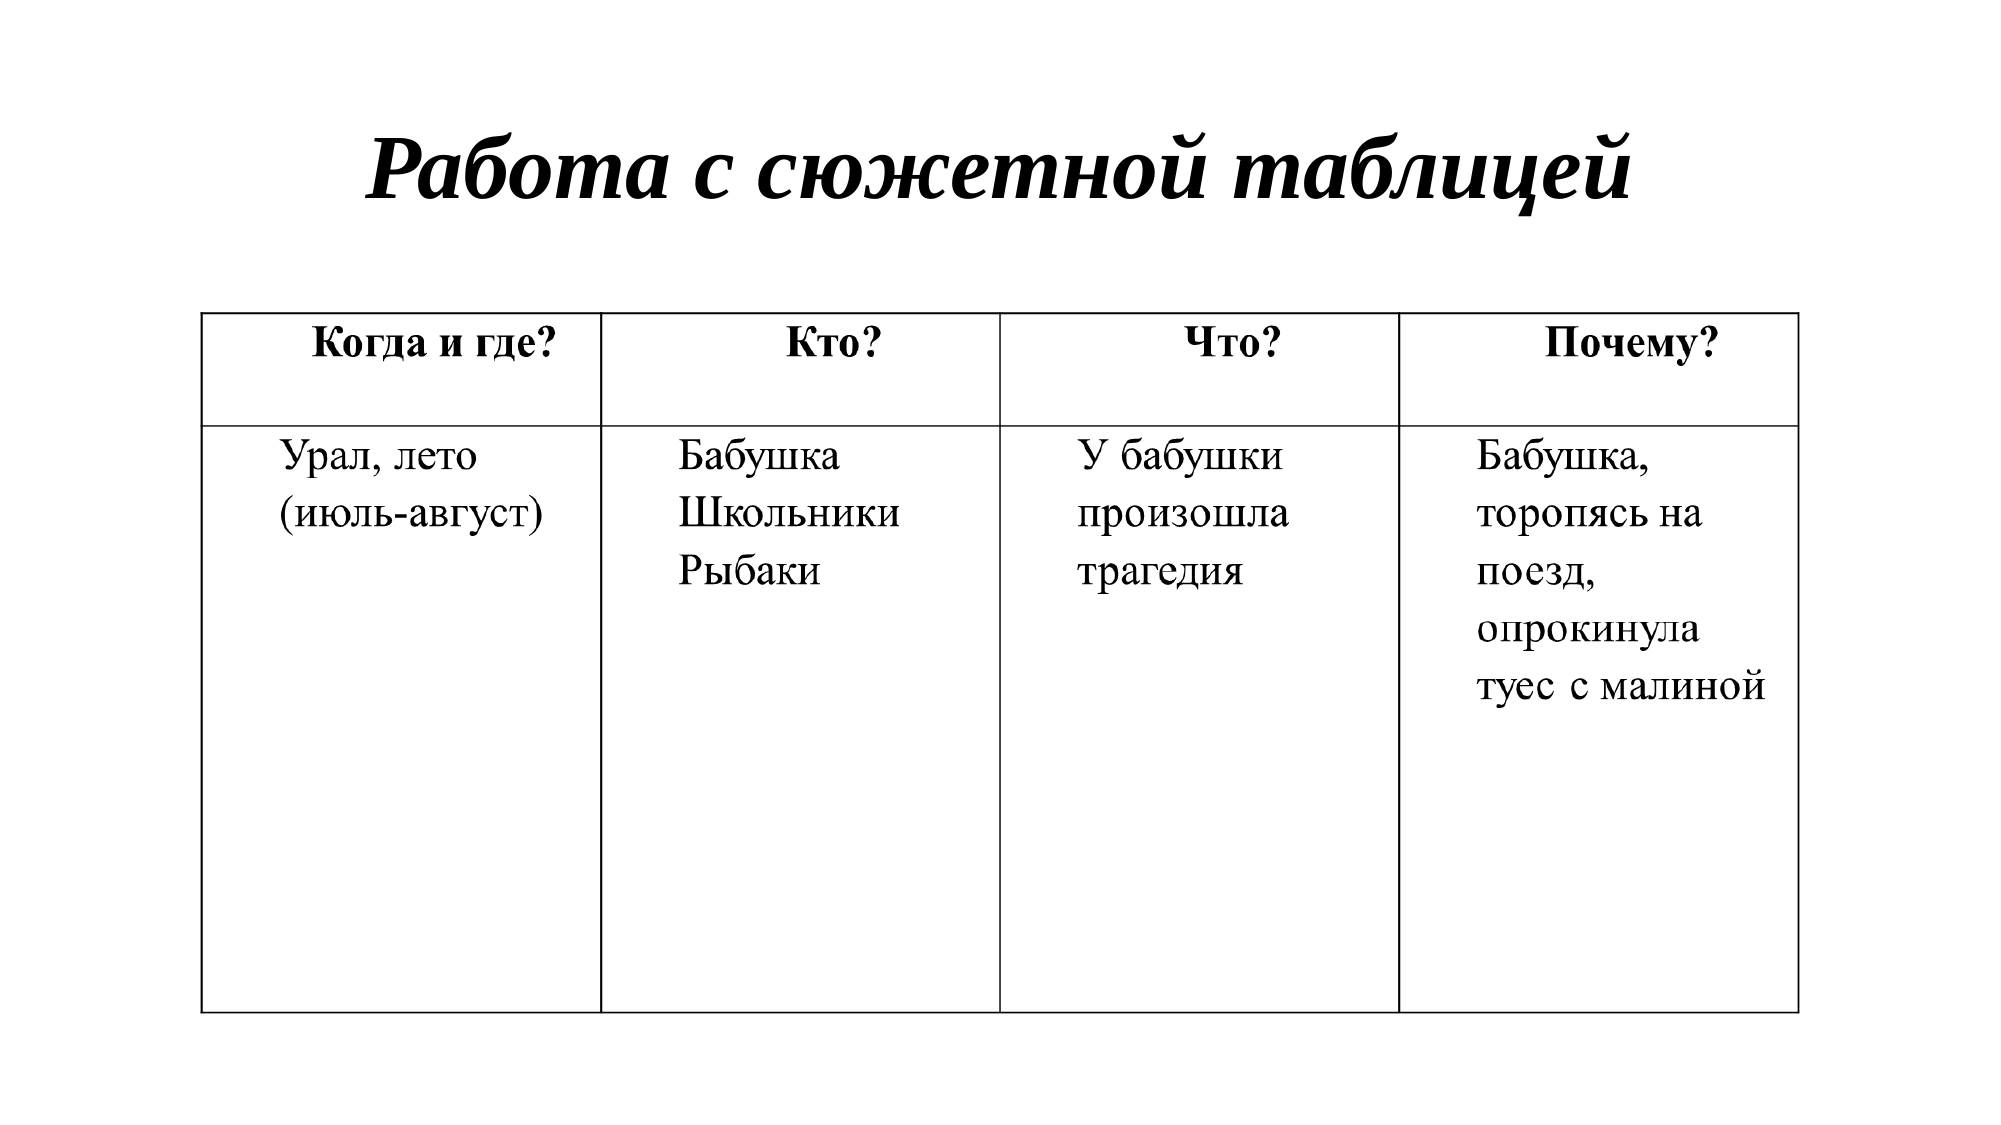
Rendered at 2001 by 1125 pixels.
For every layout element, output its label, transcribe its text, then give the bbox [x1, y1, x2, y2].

title Работа с сюжетной таблицей [137, 59, 1863, 278]
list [200, 299, 1800, 1014]
